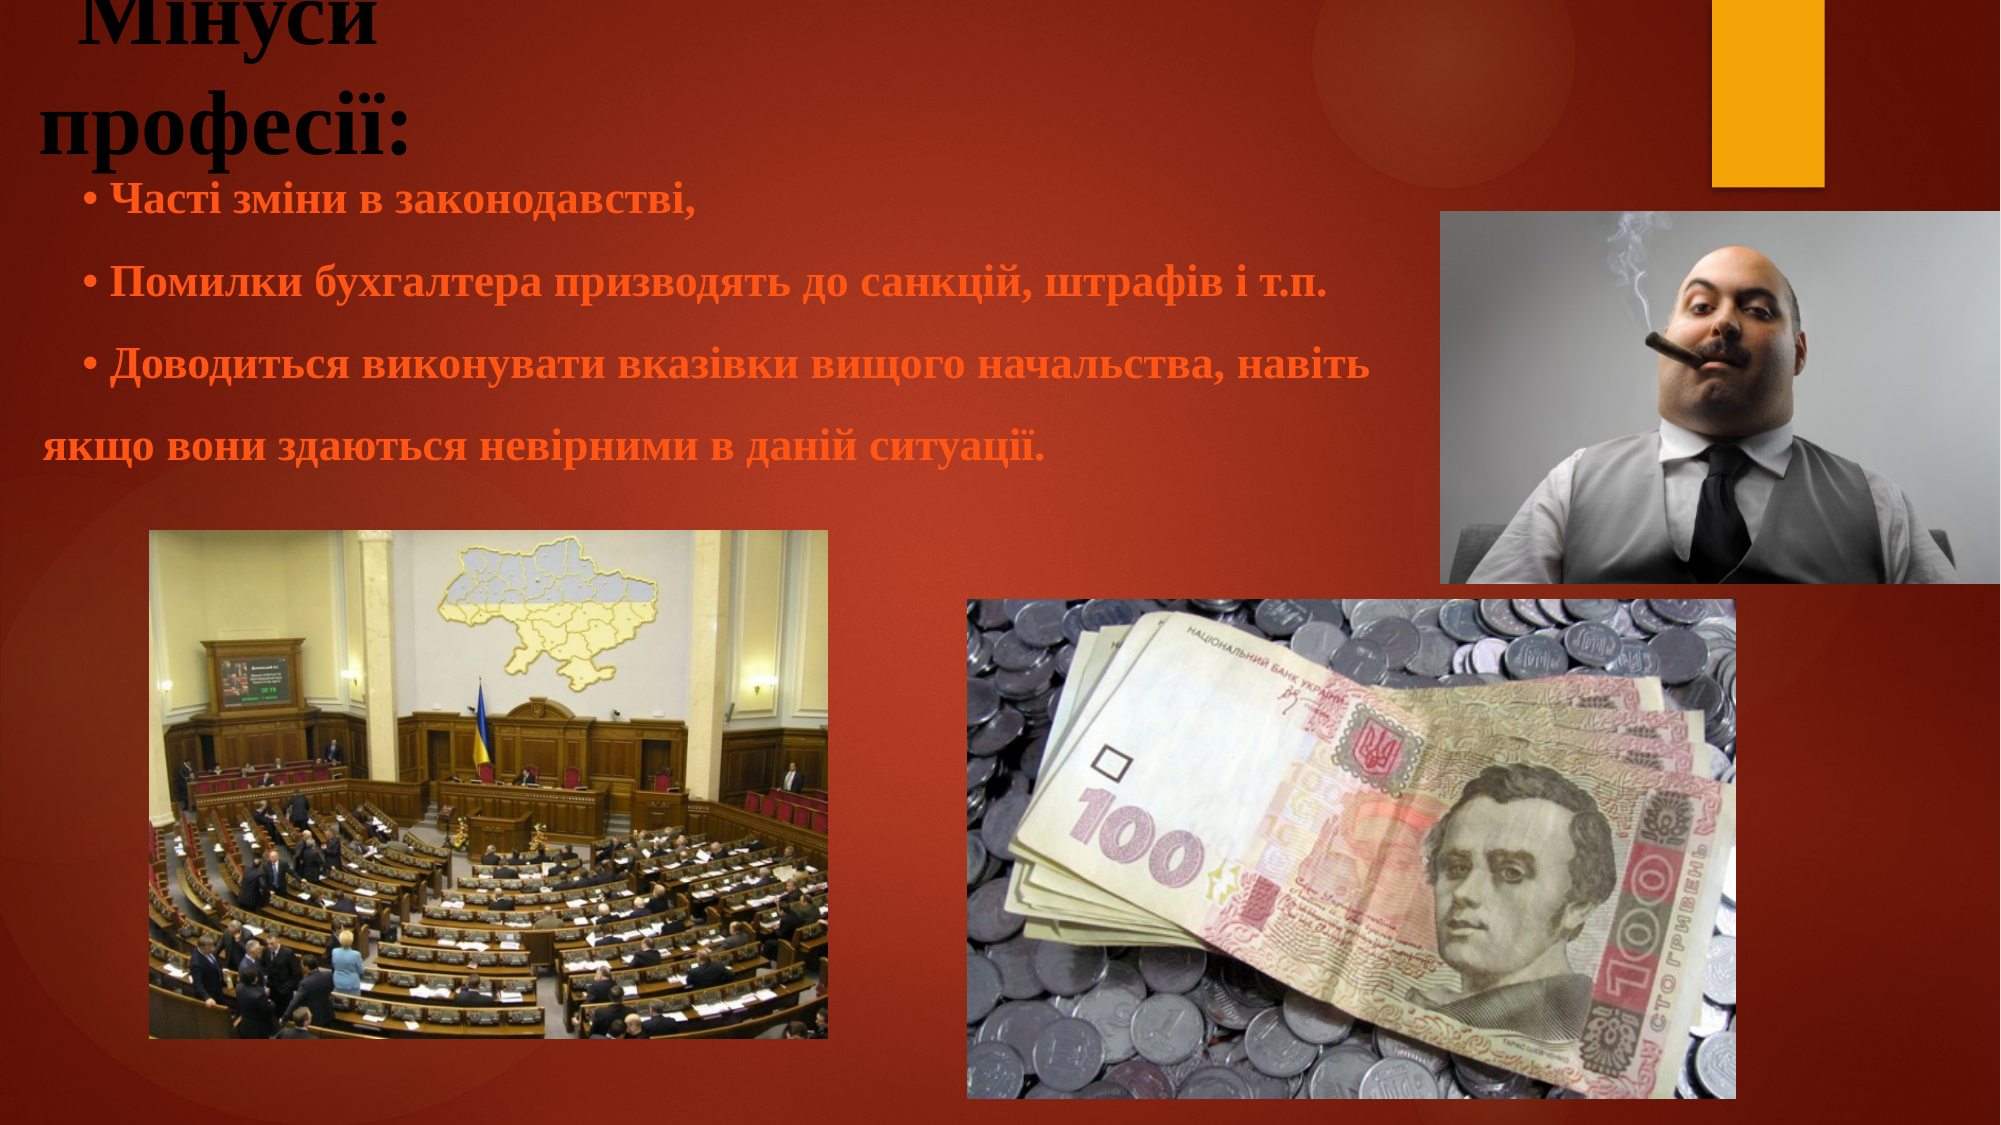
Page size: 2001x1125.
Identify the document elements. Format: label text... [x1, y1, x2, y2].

picture [149, 529, 829, 1040]
text_box • Часті зміни в законодавстві, • Помилки бухгалтера призводять до санкцій, штрафів і т.п. • Доводиться виконувати вказівки вищого начальства, навіть якщо вони здаються невірними в даній ситуації. [27, 132, 1413, 478]
picture [1440, 211, 2000, 585]
text_box Мінуси професії: [23, 0, 756, 126]
picture [967, 599, 1737, 1100]
